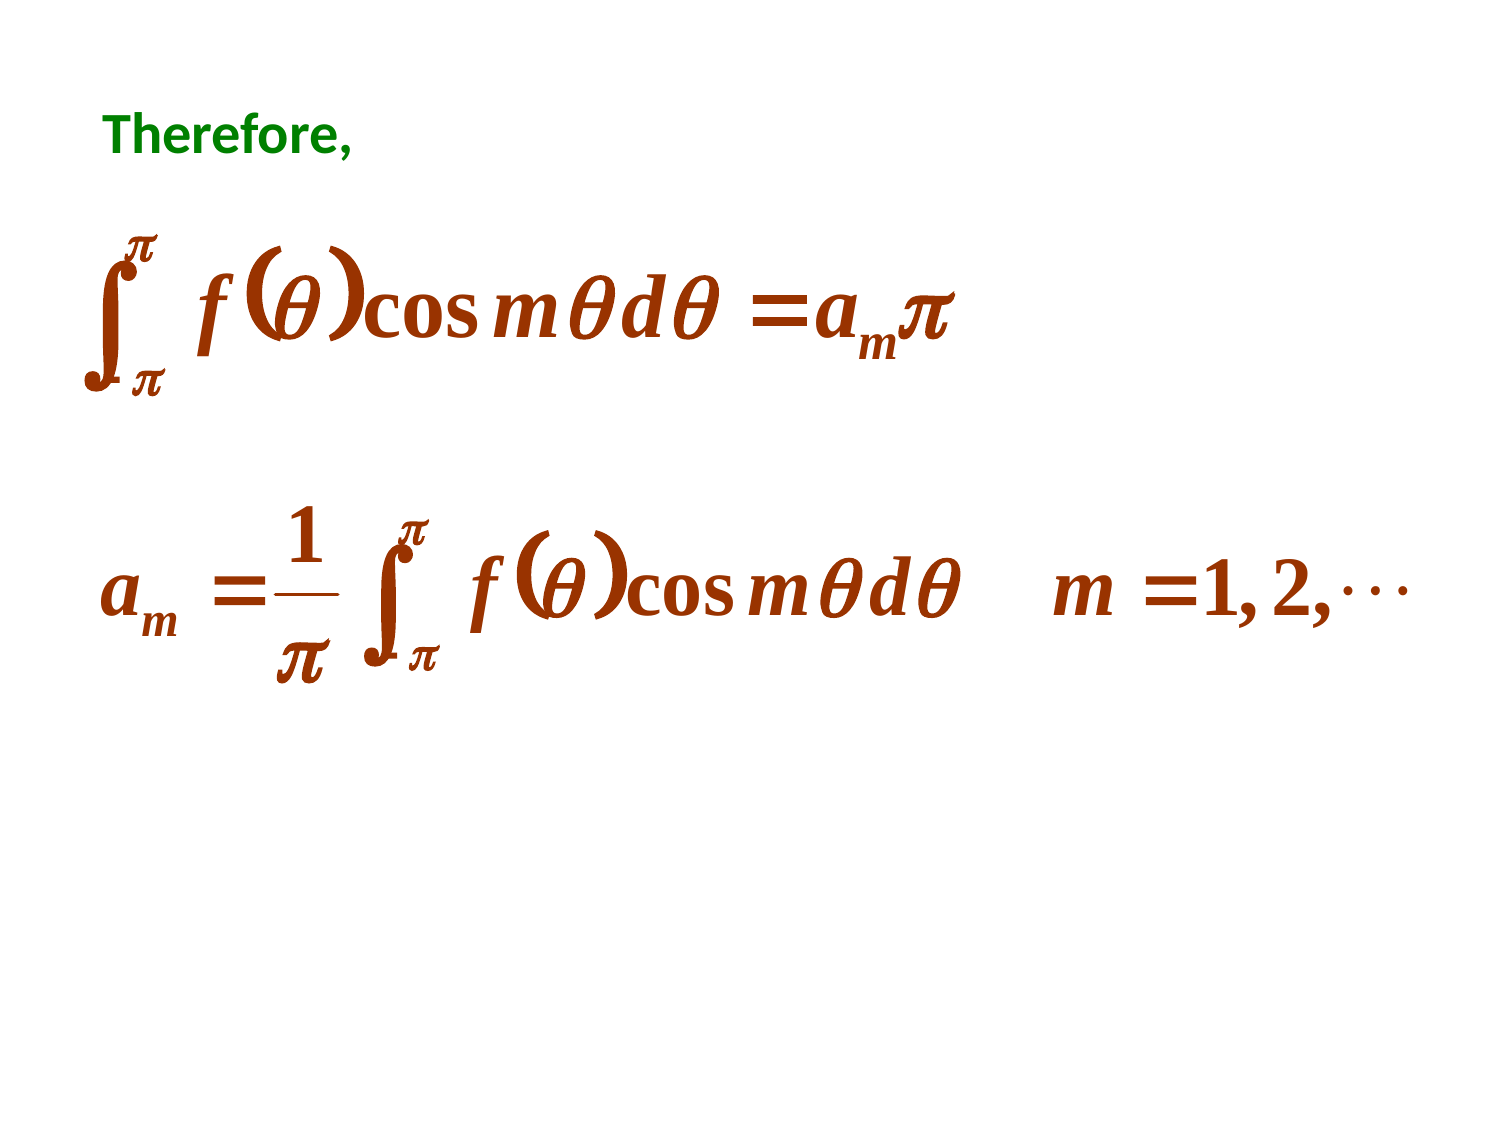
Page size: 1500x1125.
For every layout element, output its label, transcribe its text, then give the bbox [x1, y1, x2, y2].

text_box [57, 209, 972, 408]
text_box Therefore, [87, 87, 463, 173]
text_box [89, 481, 1425, 696]
